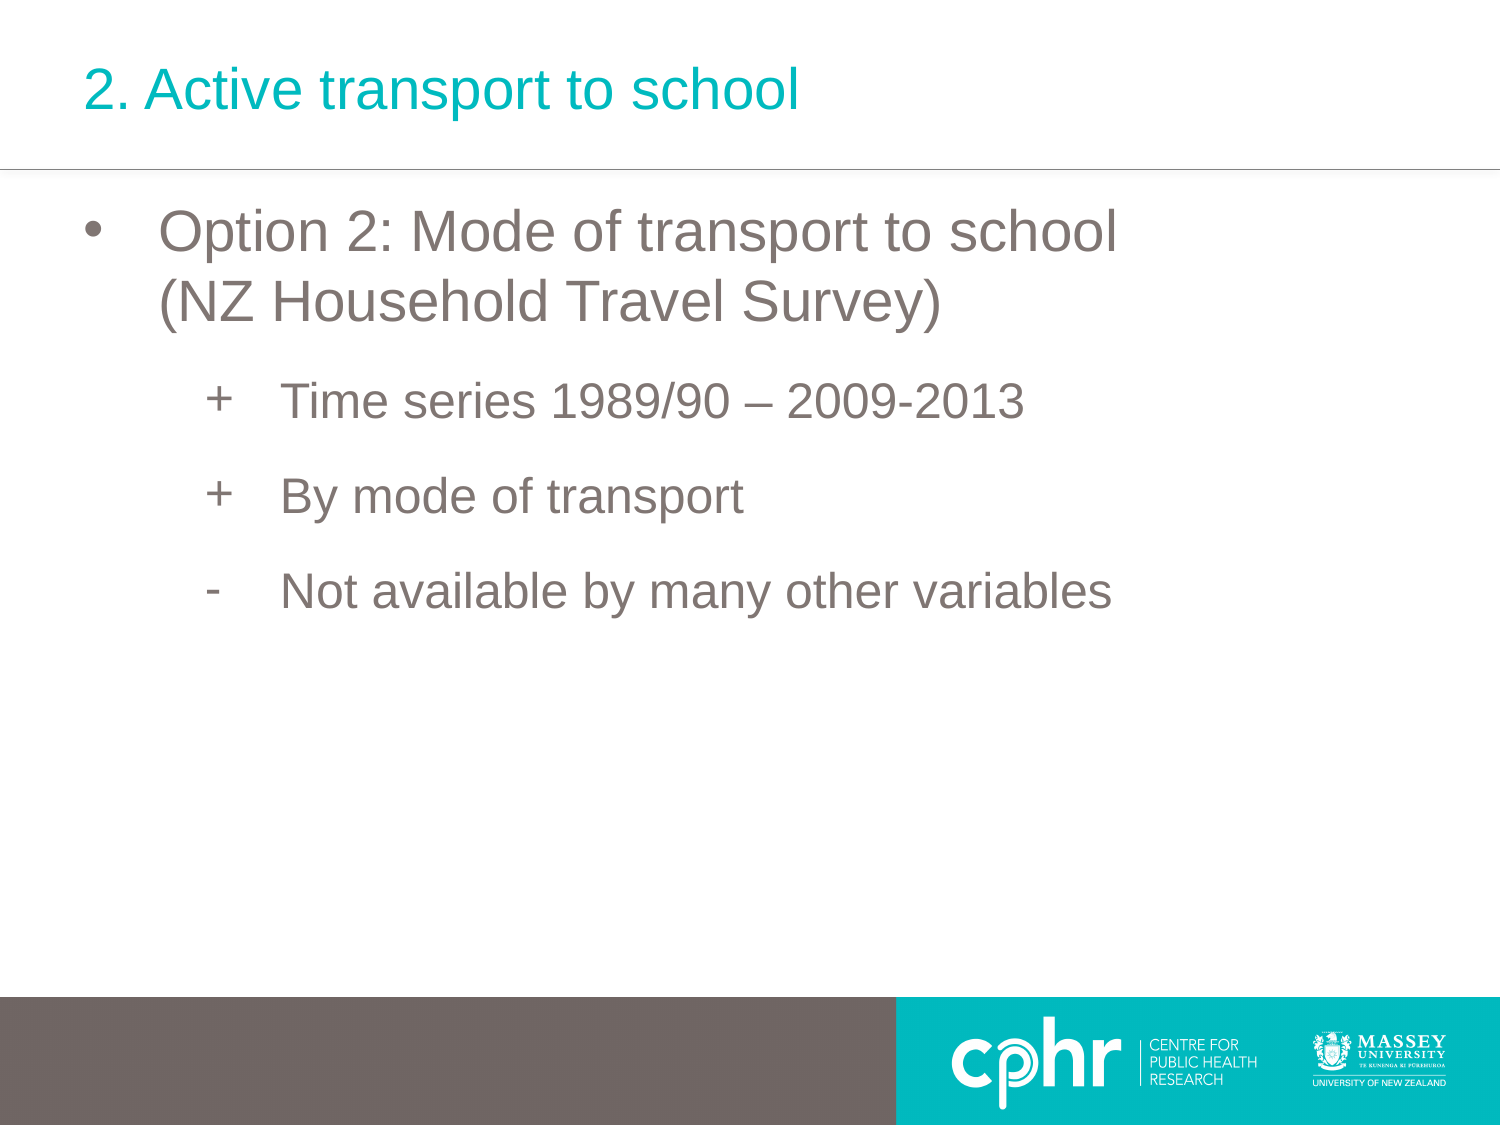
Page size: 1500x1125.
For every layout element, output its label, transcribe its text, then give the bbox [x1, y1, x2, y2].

title 2. Active transport to school [68, 43, 1438, 162]
list Option 2: Mode of transport to school (NZ Household Travel Survey) Time series 1989/90 – 2009-2013 By mode of transport Not available by many other variables [68, 186, 1438, 991]
picture [0, 997, 1500, 1125]
